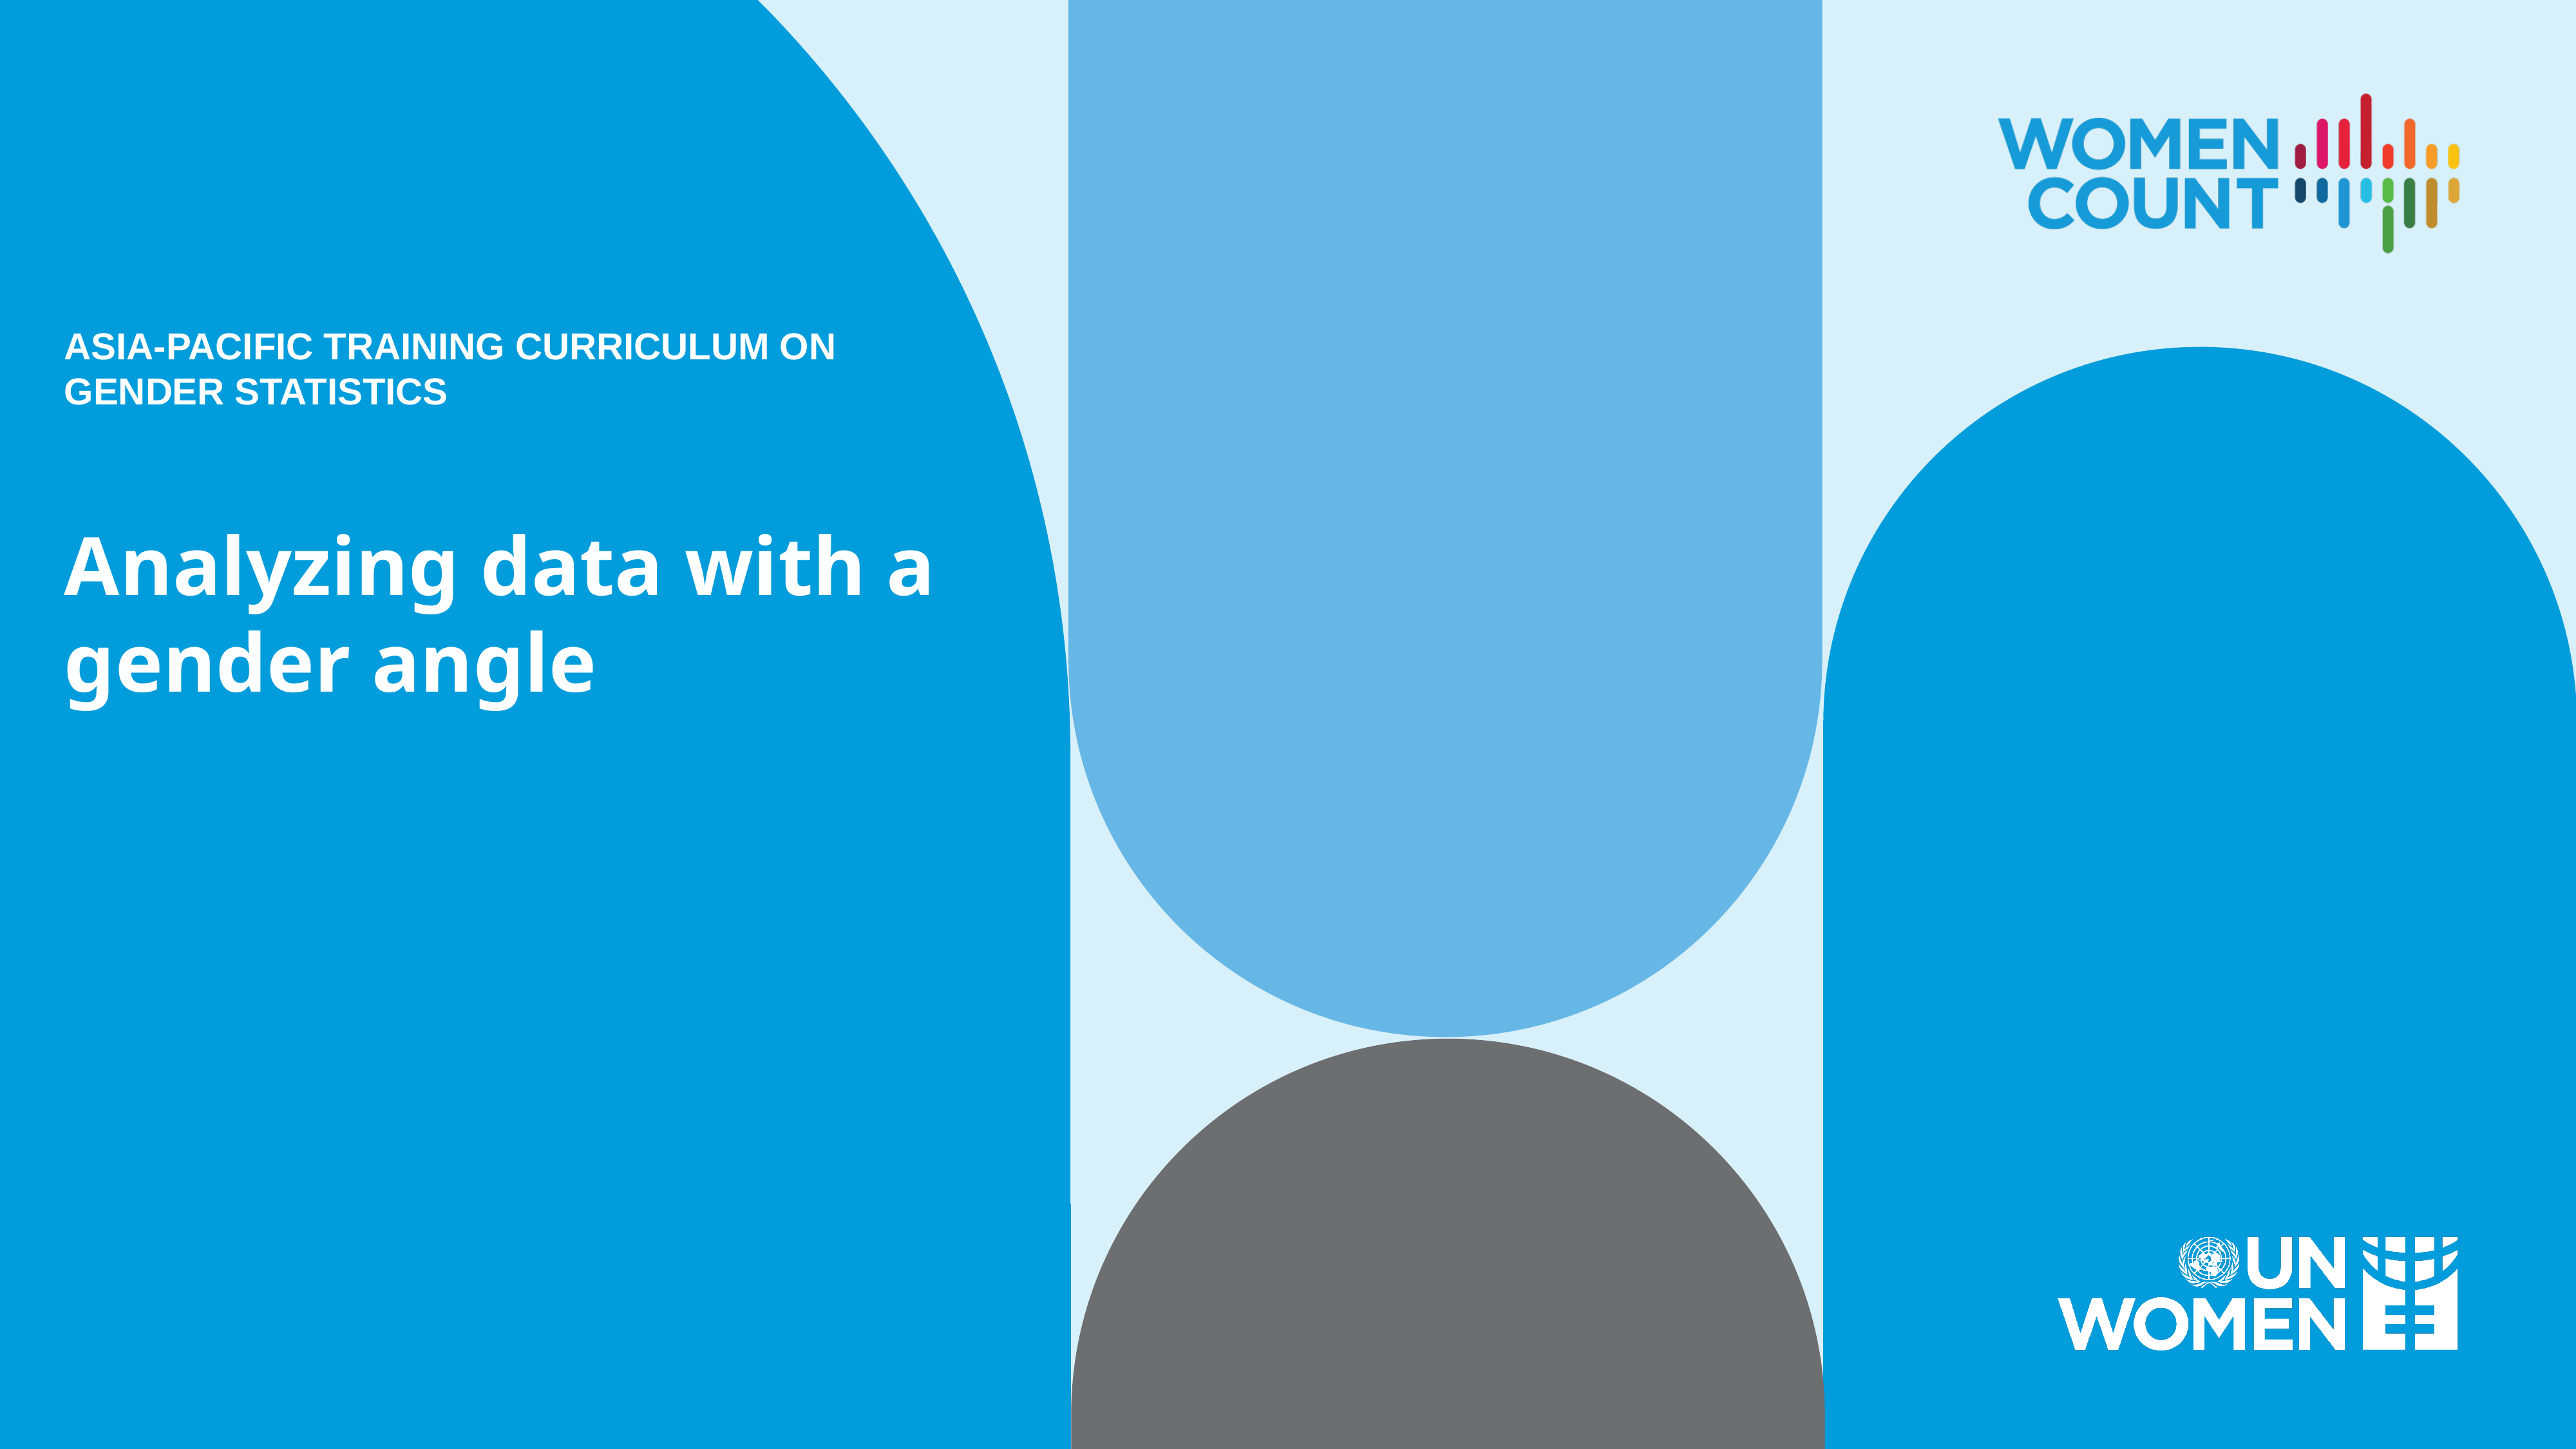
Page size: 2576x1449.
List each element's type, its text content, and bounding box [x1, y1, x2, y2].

picture [2363, 1237, 2377, 1247]
picture [2226, 1271, 2234, 1279]
picture [2189, 1280, 2199, 1283]
picture [2231, 1265, 2238, 1273]
picture [2363, 1251, 2377, 1269]
picture [2233, 1250, 2237, 1257]
picture [2213, 1282, 2224, 1285]
picture [2059, 1298, 2135, 1350]
picture [2386, 1237, 2405, 1253]
picture [2188, 1251, 2230, 1276]
picture [2443, 1237, 2458, 1247]
picture [2193, 1282, 2204, 1286]
picture [2219, 1277, 2229, 1283]
picture [2231, 1244, 2235, 1251]
picture [2443, 1251, 2458, 1270]
picture [2181, 1251, 2186, 1258]
picture [2300, 1237, 2344, 1288]
picture [2179, 1258, 2184, 1266]
picture [2194, 1299, 2244, 1349]
picture [2184, 1272, 2192, 1279]
picture [2134, 1298, 2188, 1350]
picture [2416, 1237, 2434, 1253]
picture [2254, 1299, 2292, 1349]
picture [2217, 1244, 2224, 1252]
list Analyzing data with a gender angle [64, 515, 1007, 808]
picture [2363, 1271, 2405, 1349]
picture [2248, 1237, 2292, 1289]
picture [2233, 1258, 2239, 1266]
picture [2416, 1270, 2458, 1349]
picture [2386, 1259, 2405, 1281]
picture [2181, 1267, 2187, 1274]
list ASIA-PACIFIC TRAINING CURRICULUM ON GENDER STATISTICS [64, 322, 982, 413]
picture [2300, 1299, 2344, 1349]
picture [2416, 1260, 2434, 1281]
